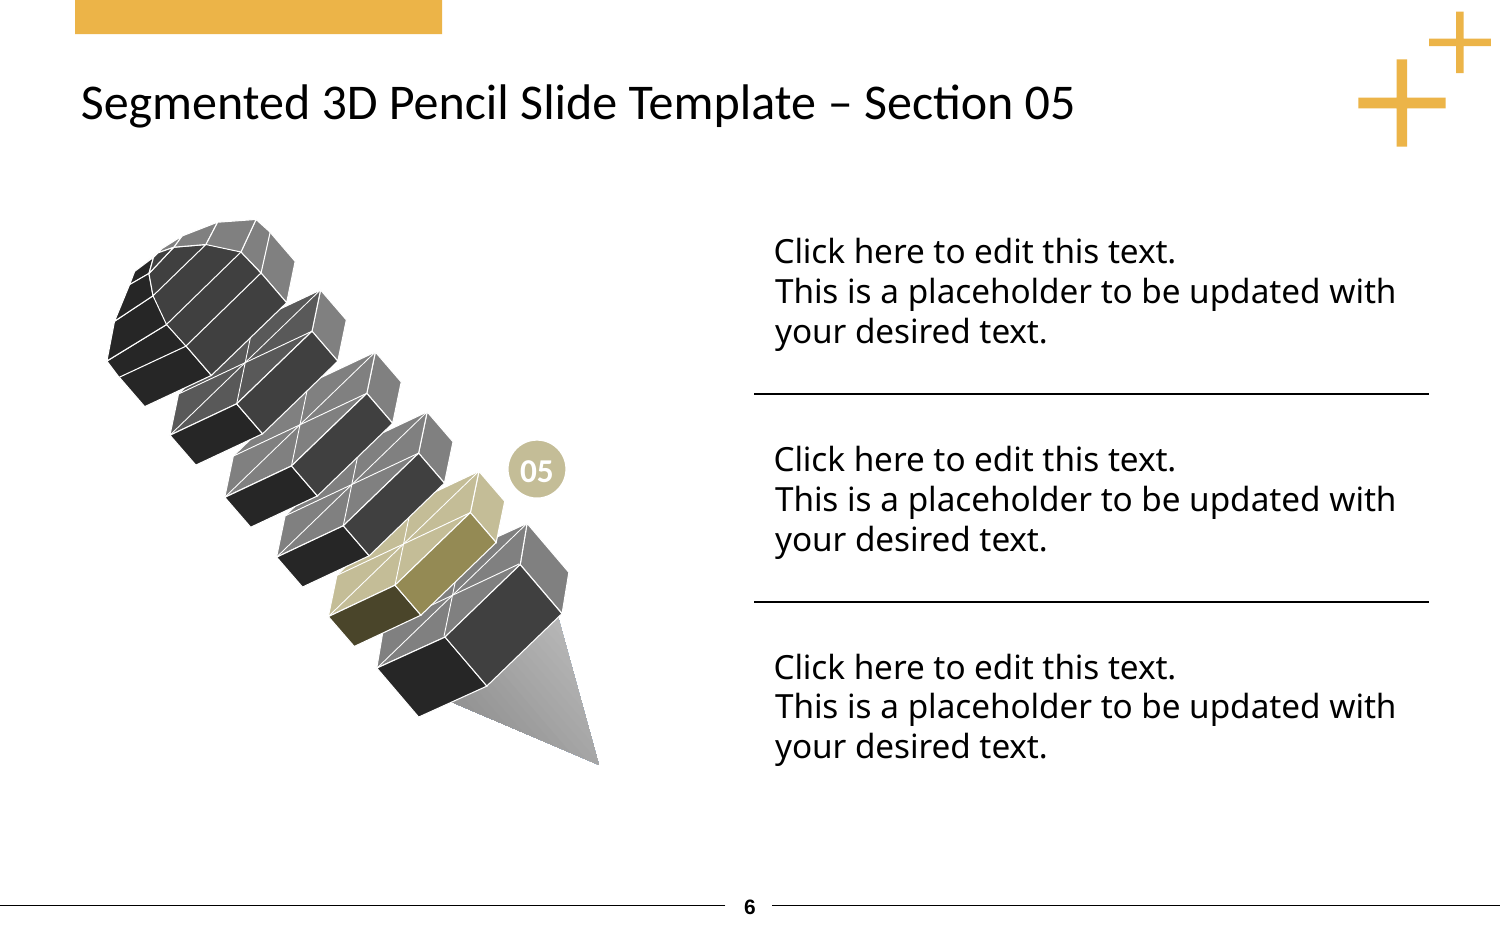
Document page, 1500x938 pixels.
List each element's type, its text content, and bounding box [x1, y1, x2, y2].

text_box Click here to edit this text. This is a placeholder to be updated with your desired text. [767, 425, 1430, 571]
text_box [209, 271, 307, 483]
text_box [526, 619, 599, 765]
text_box 05 [504, 436, 570, 502]
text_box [130, 199, 263, 411]
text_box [316, 393, 413, 605]
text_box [411, 514, 535, 727]
list Click here to edit this text. This is a placeholder to be updated with your desired text. [767, 633, 1430, 778]
list Click here to edit this text. This is a placeholder to be updated with your desired text. [767, 218, 1430, 363]
title Segmented 3D Pencil Slide Template – Section 05 [75, 34, 1375, 142]
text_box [264, 334, 362, 545]
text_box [368, 453, 465, 665]
